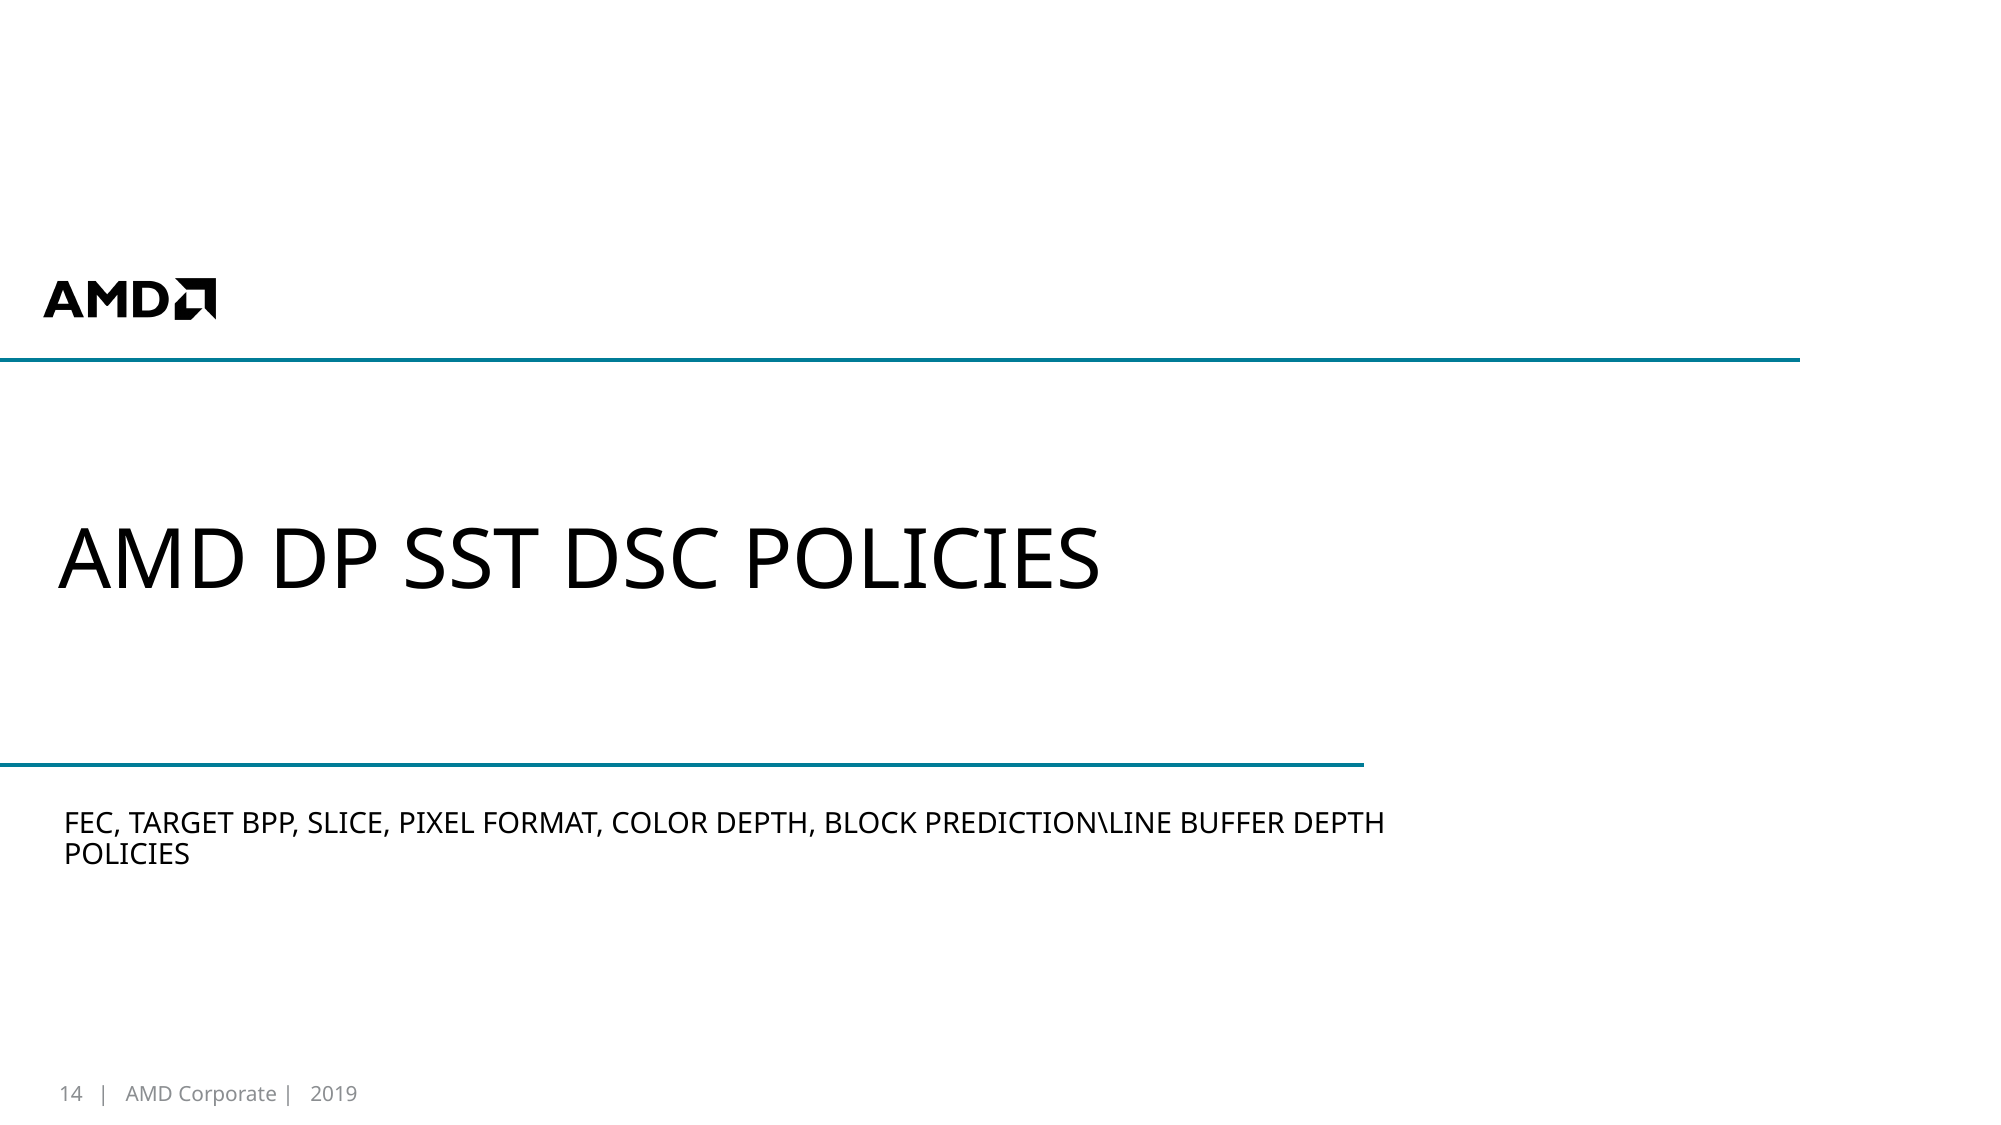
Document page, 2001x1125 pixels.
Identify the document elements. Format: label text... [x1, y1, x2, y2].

footer | AMD Corporate | 2019 [98, 1065, 773, 1125]
title AMD DP SST DSC POLICIES [43, 395, 1957, 728]
picture [43, 278, 216, 320]
list FEC, TARGET BPP, SLICE, PIXEL FORMAT, COLOR DEPTH, BLOCK PREDICTION\LINE BUFFER DEPTH POLICIES [48, 800, 1448, 872]
slide_number 14 [0, 1065, 98, 1125]
